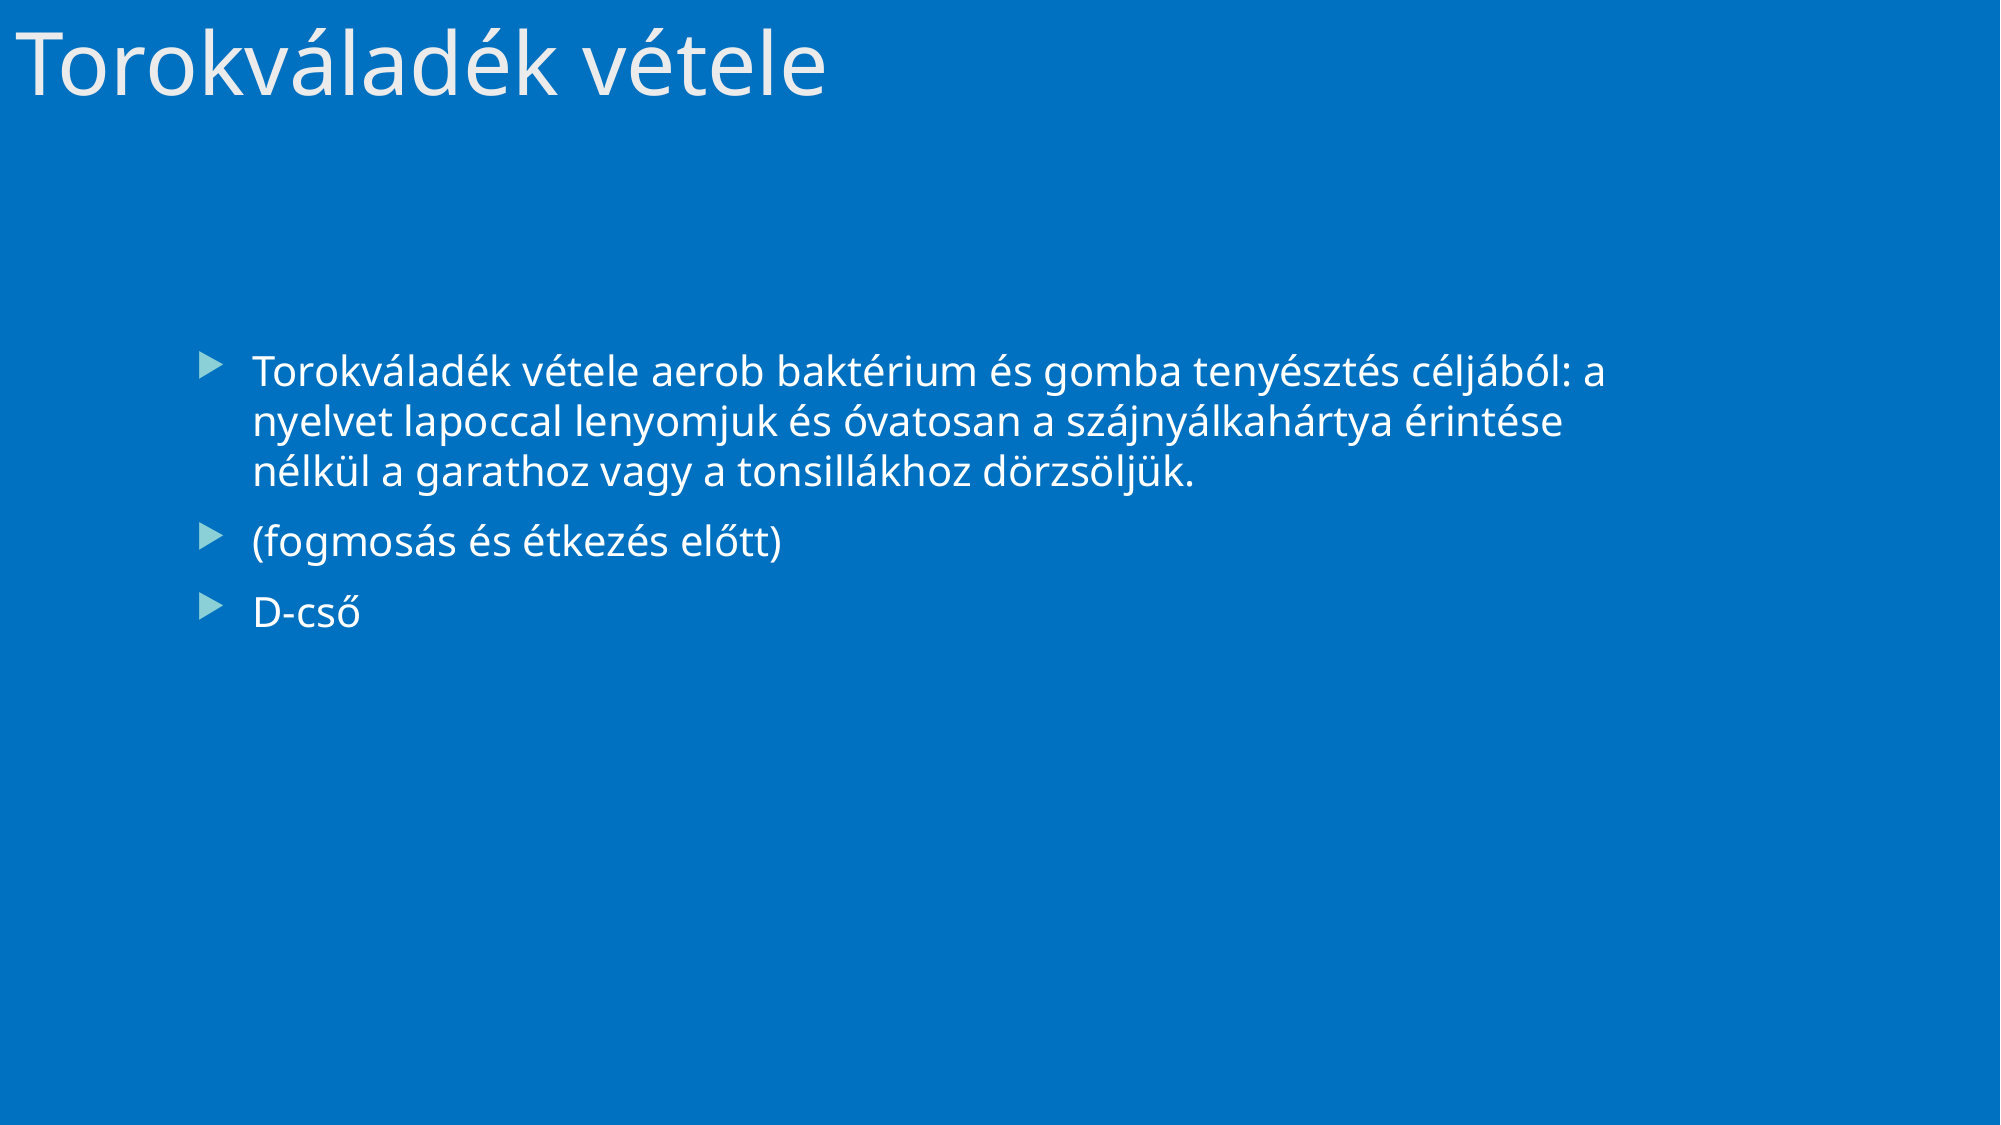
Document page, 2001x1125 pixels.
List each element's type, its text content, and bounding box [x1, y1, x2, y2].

list Torokváladék vétele aerob baktérium és gomba tenyésztés céljából: a nyelvet lapoccal lenyomjuk és óvatosan a szájnyálkahártya érintése nélkül a garathoz vagy a tonsillákhoz dörzsöljük. (fogmosás és étkezés előtt) D-cső [181, 336, 1649, 1025]
title Torokváladék vétele [0, 0, 1543, 230]
